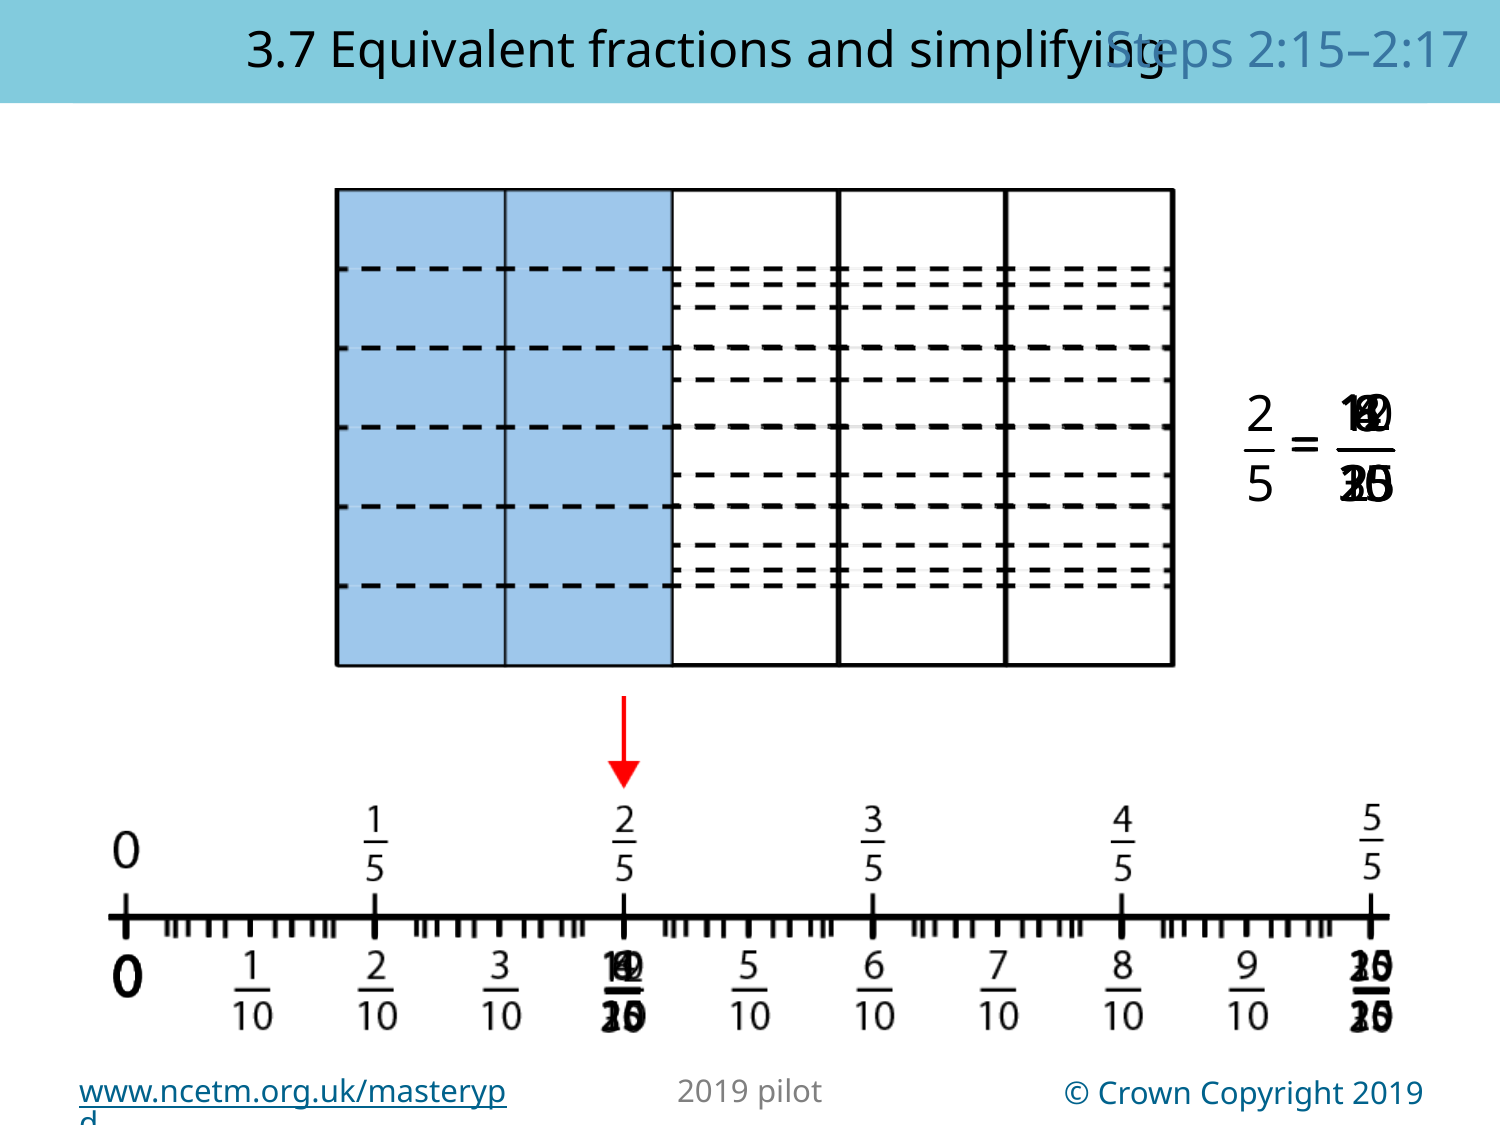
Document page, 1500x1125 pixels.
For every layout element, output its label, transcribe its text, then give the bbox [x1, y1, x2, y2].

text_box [1241, 387, 1279, 509]
list Steps 2:15–2:17 [0, 0, 1500, 104]
picture [101, 188, 1489, 1097]
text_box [1287, 387, 1399, 508]
